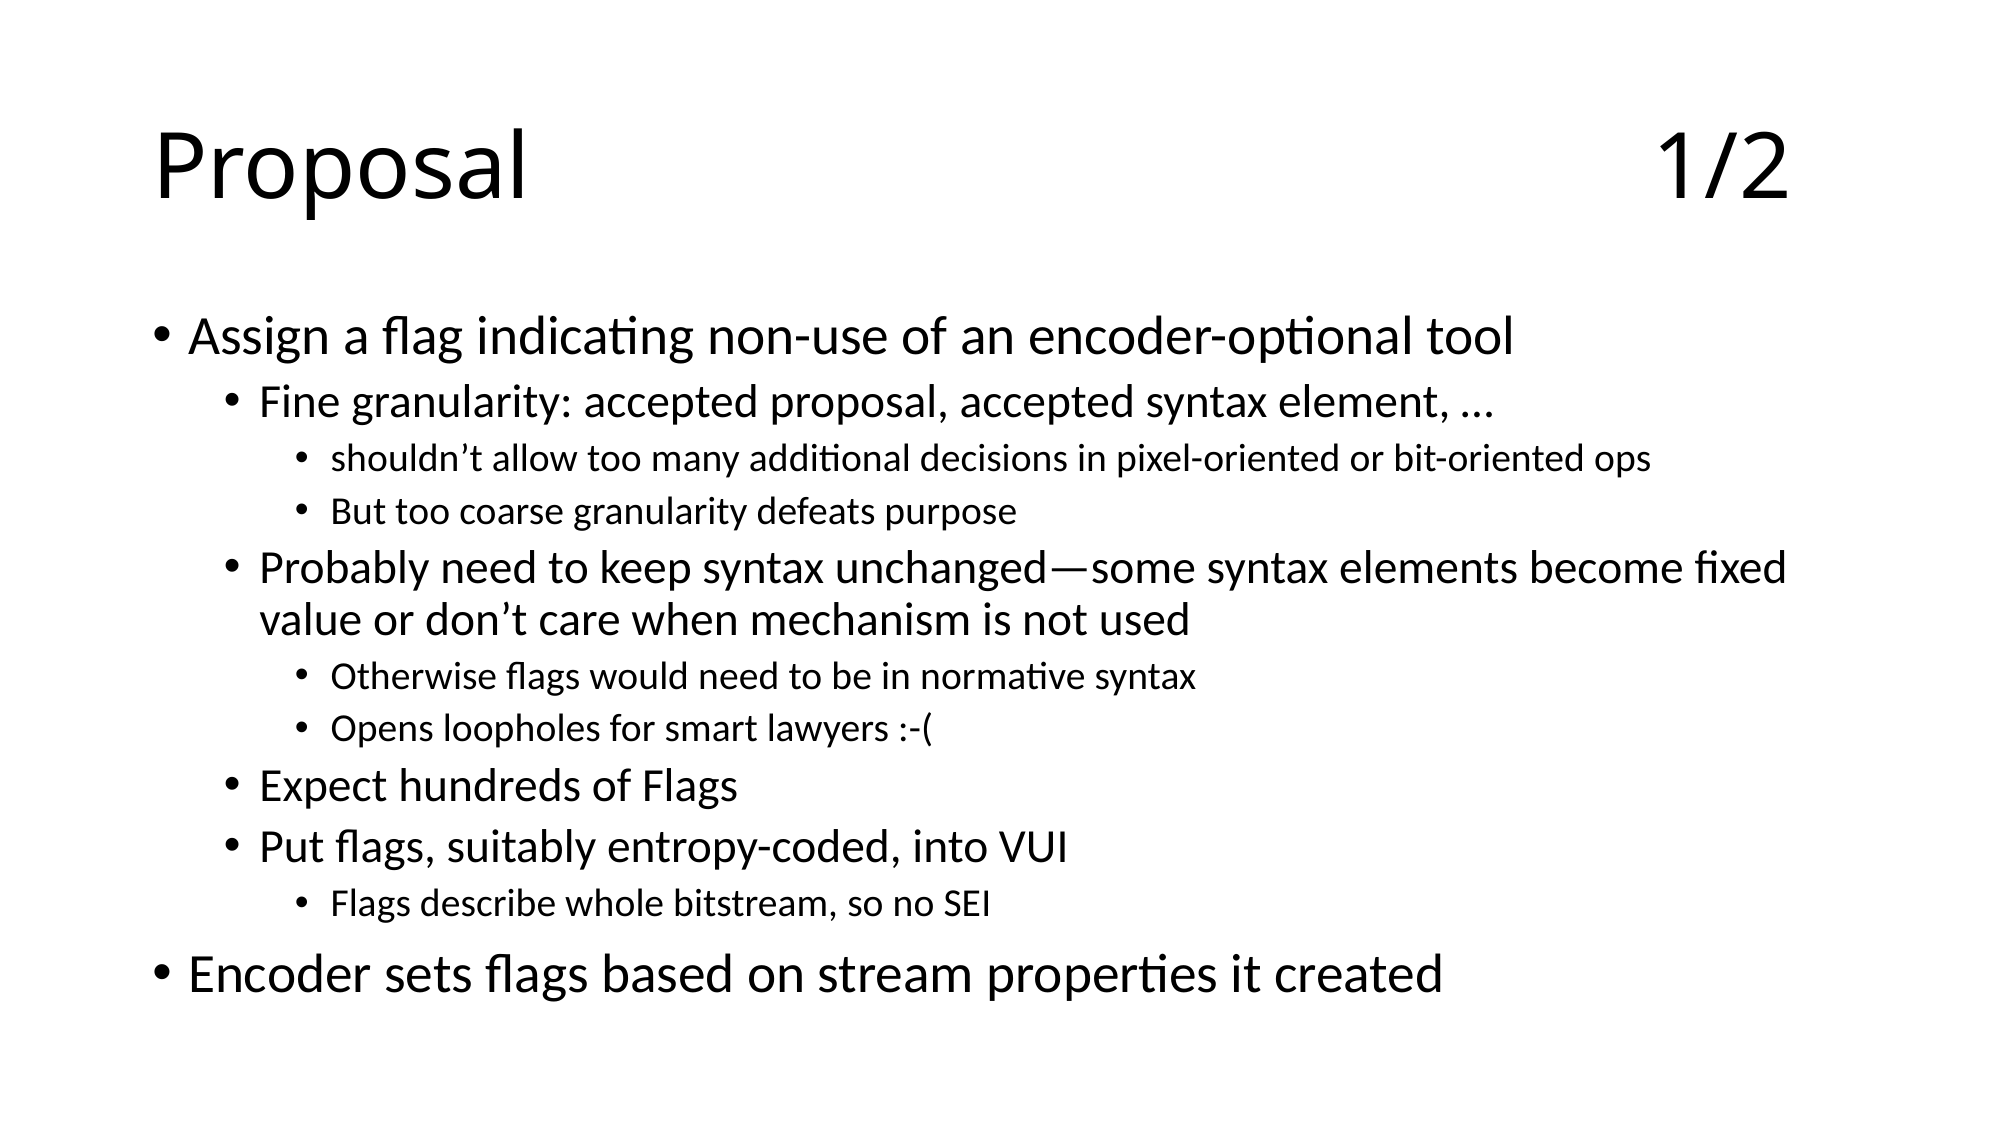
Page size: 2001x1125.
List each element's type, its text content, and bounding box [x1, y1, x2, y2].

list Assign a flag indicating non-use of an encoder-optional tool Fine granularity: accepted proposal, accepted syntax element, … shouldn’t allow too many additional decisions in pixel-oriented or bit-oriented ops But too coarse granularity defeats purpose Probably need to keep syntax unchanged—some syntax elements become fixed value or don’t care when mechanism is not used Otherwise flags would need to be in normative syntax Opens loopholes for smart lawyers :-( Expect hundreds of Flags Put flags, suitably entropy-coded, into VUI Flags describe whole bitstream, so no SEI Encoder sets flags based on stream properties it created [137, 299, 1863, 1014]
title Proposal 1/2 [137, 59, 1863, 278]
